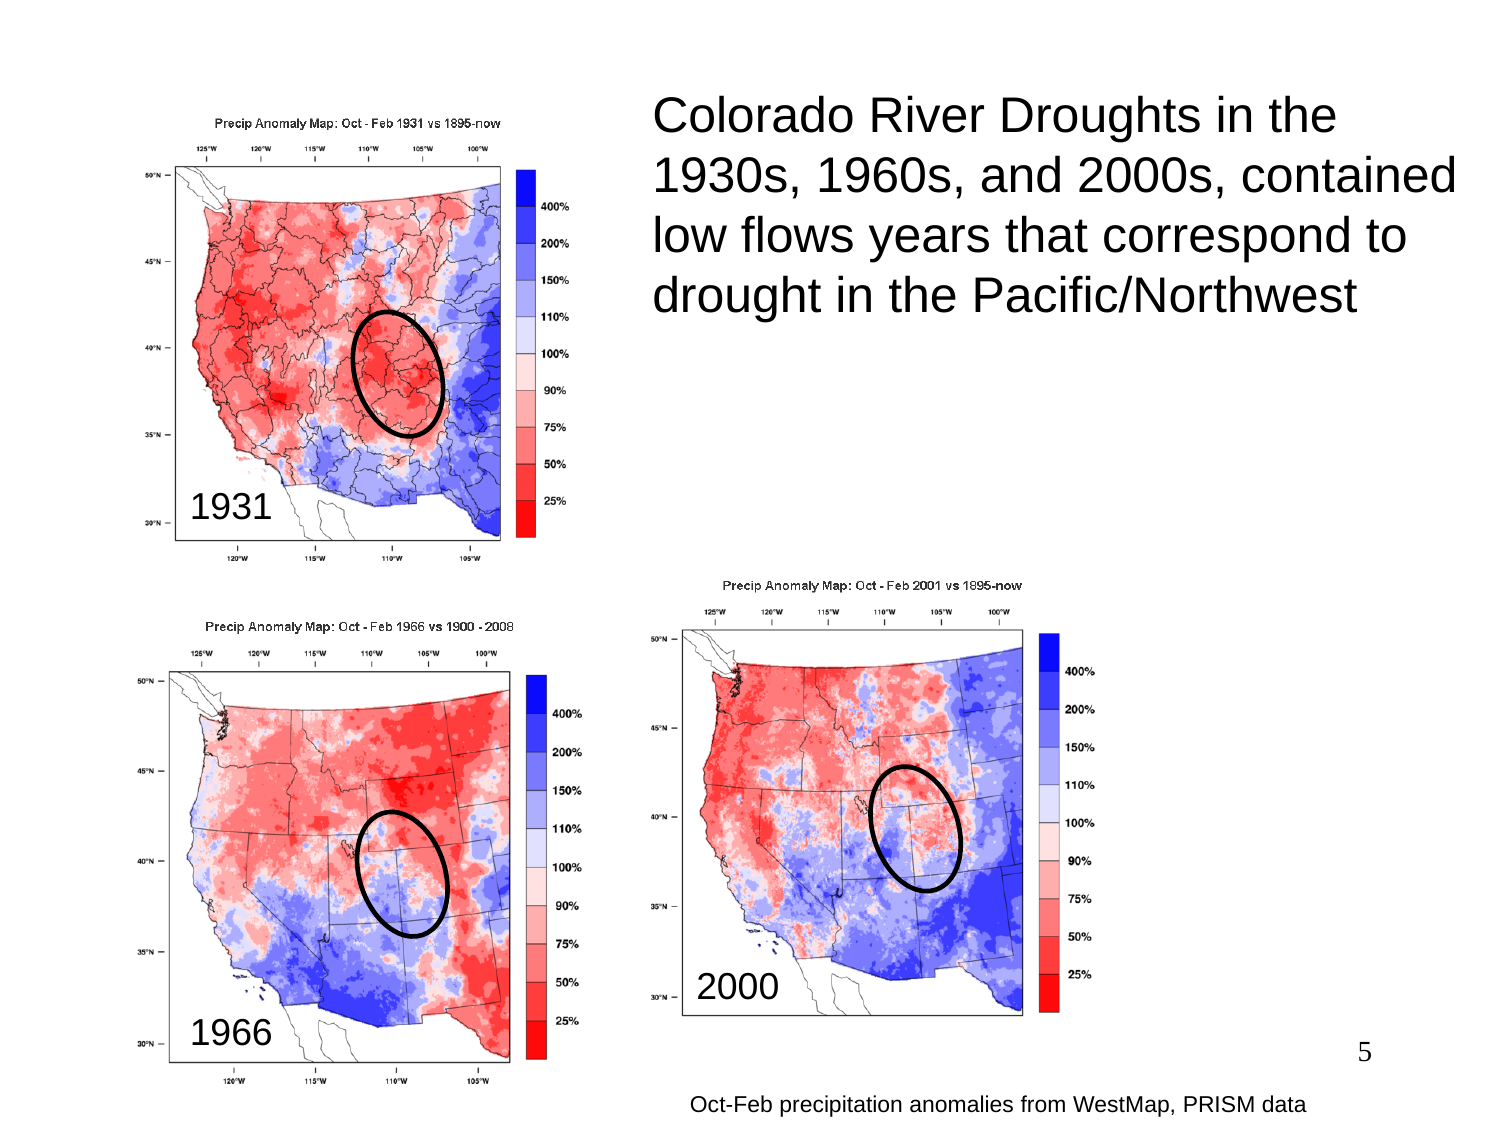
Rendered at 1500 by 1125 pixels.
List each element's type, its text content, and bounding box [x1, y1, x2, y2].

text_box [124, 602, 589, 1101]
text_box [124, 87, 588, 588]
text_box Oct-Feb precipitation anomalies from WestMap, PRISM data [674, 1082, 1500, 1125]
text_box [637, 549, 1101, 1051]
slide_number 5 [1074, 1024, 1388, 1101]
text_box Colorado River Droughts in the 1930s, 1960s, and 2000s, contained low flows years that correspond to drought in the Pacific/Northwest [637, 74, 1500, 330]
